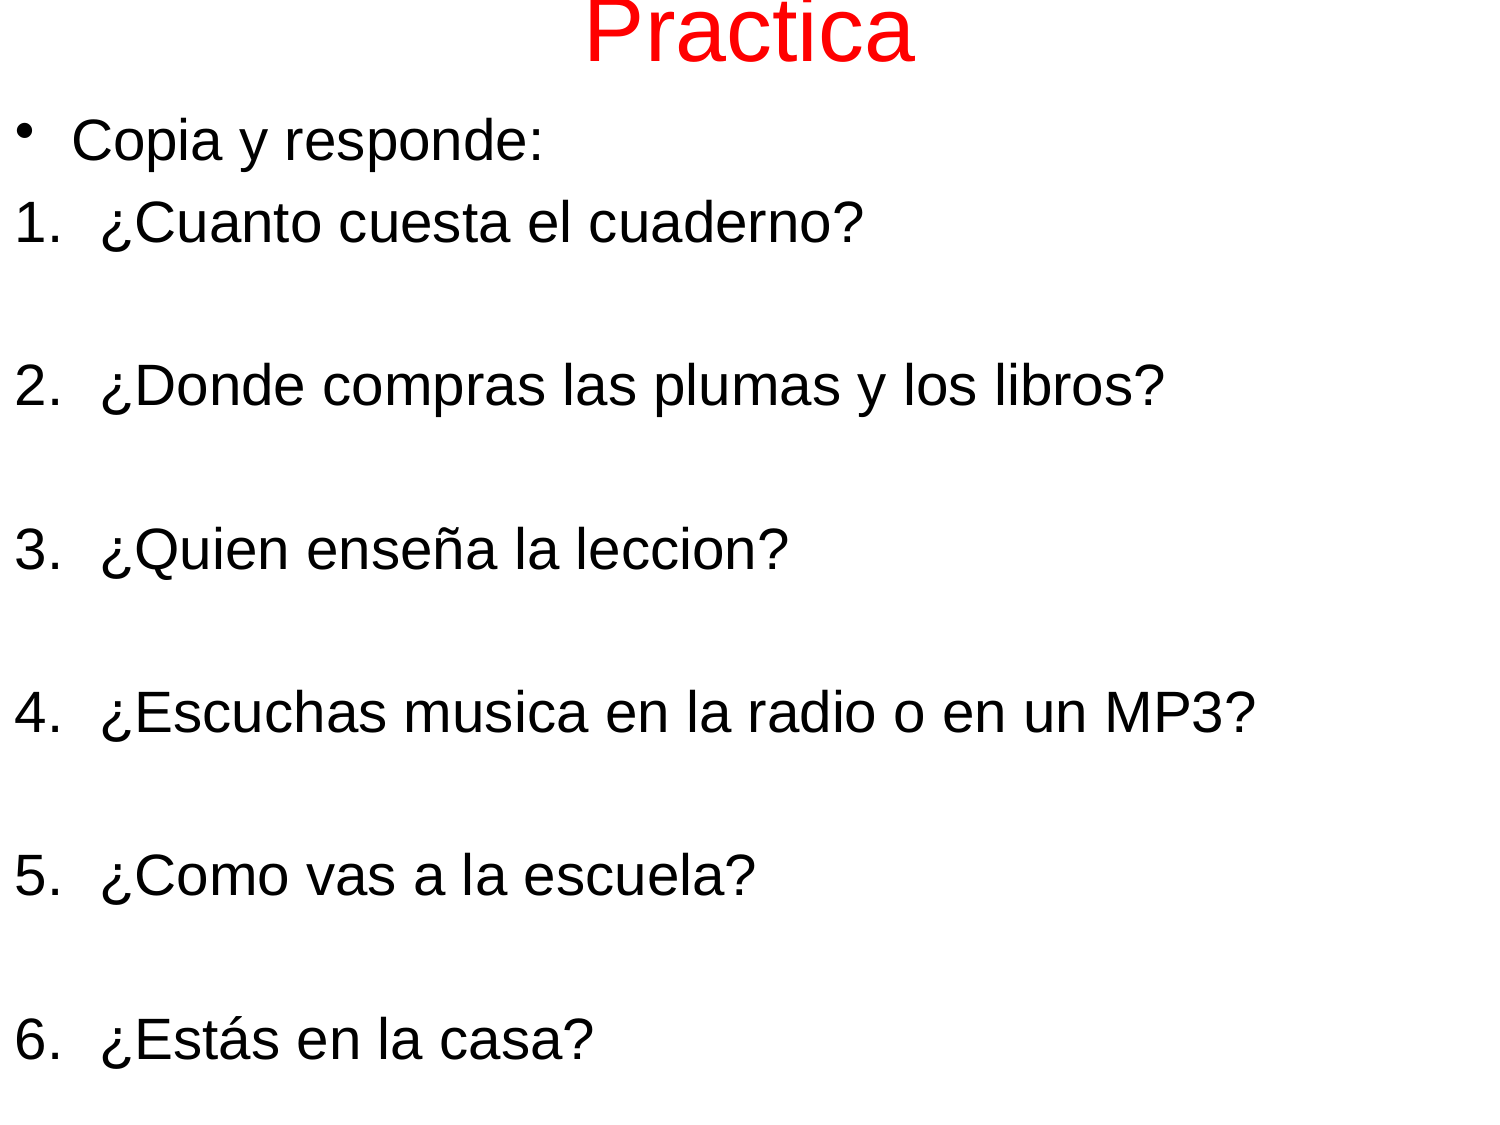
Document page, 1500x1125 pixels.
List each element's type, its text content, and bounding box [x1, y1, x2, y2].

text_box Practica [74, 0, 1425, 95]
text_box Copia y responde: ¿Cuanto cuesta el cuaderno? ¿Donde compras las plumas y los libros? ¿Quien enseña la leccion? ¿Escuchas musica en la radio o en un MP3? ¿Como vas a la escuela? ¿Estás en la casa? [0, 95, 1500, 838]
